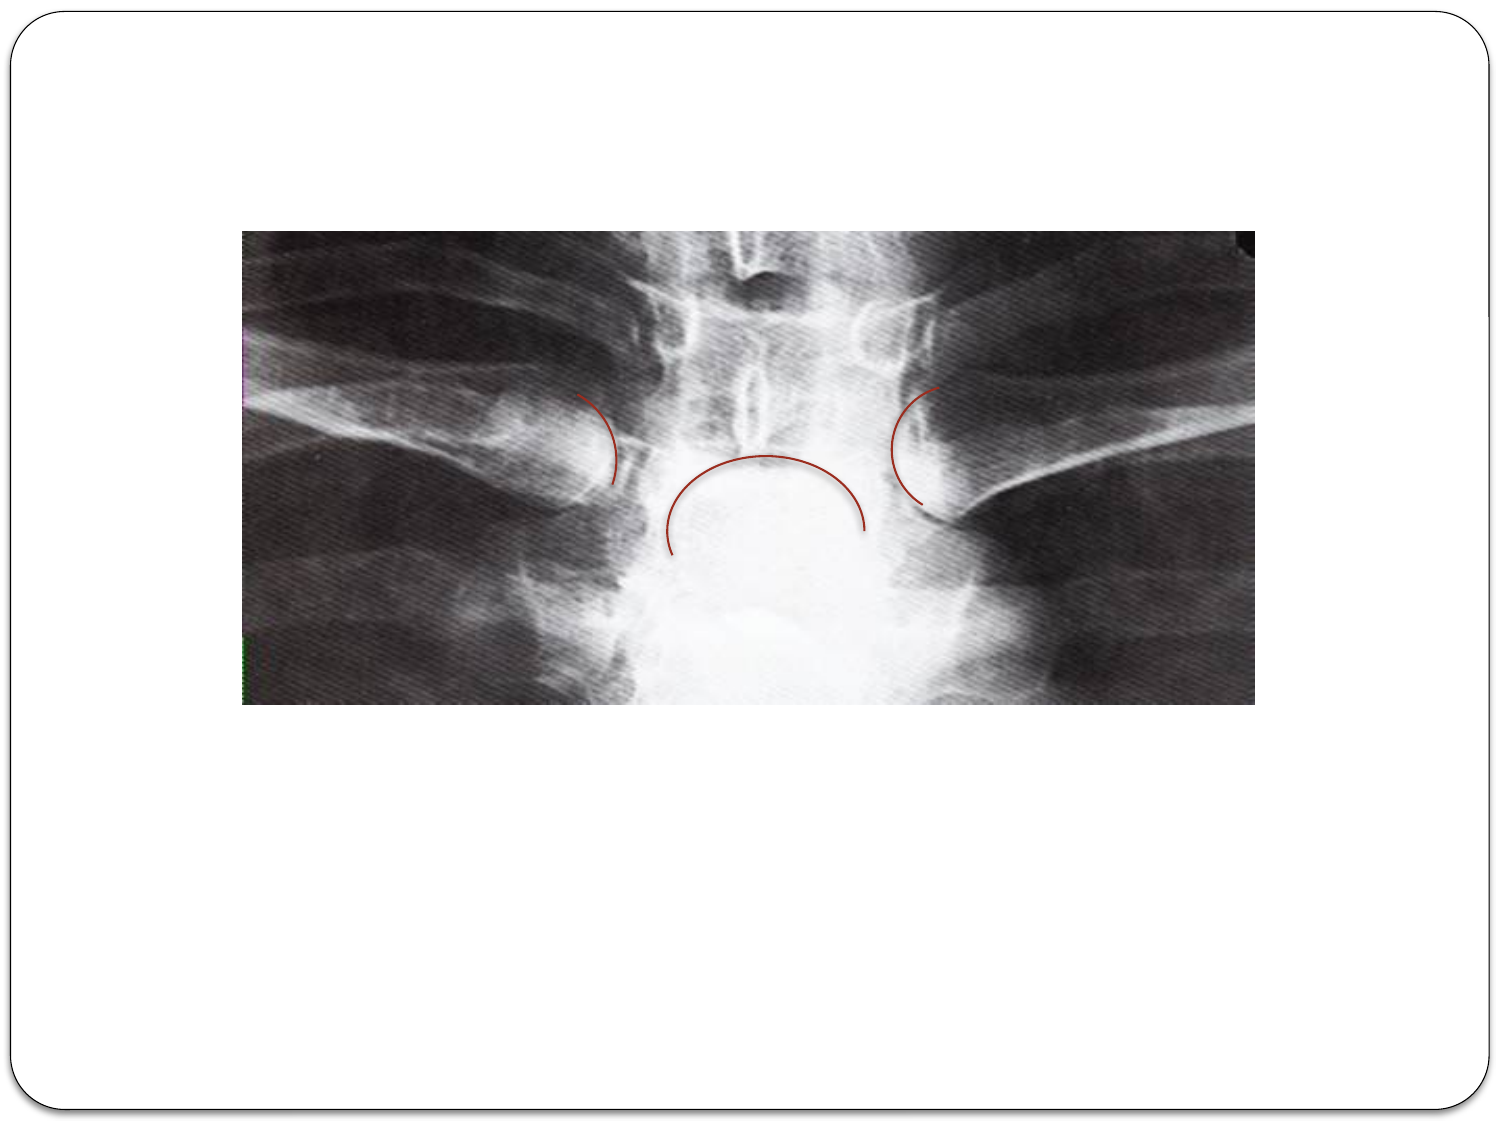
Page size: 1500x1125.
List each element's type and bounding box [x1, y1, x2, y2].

picture [241, 231, 1255, 705]
